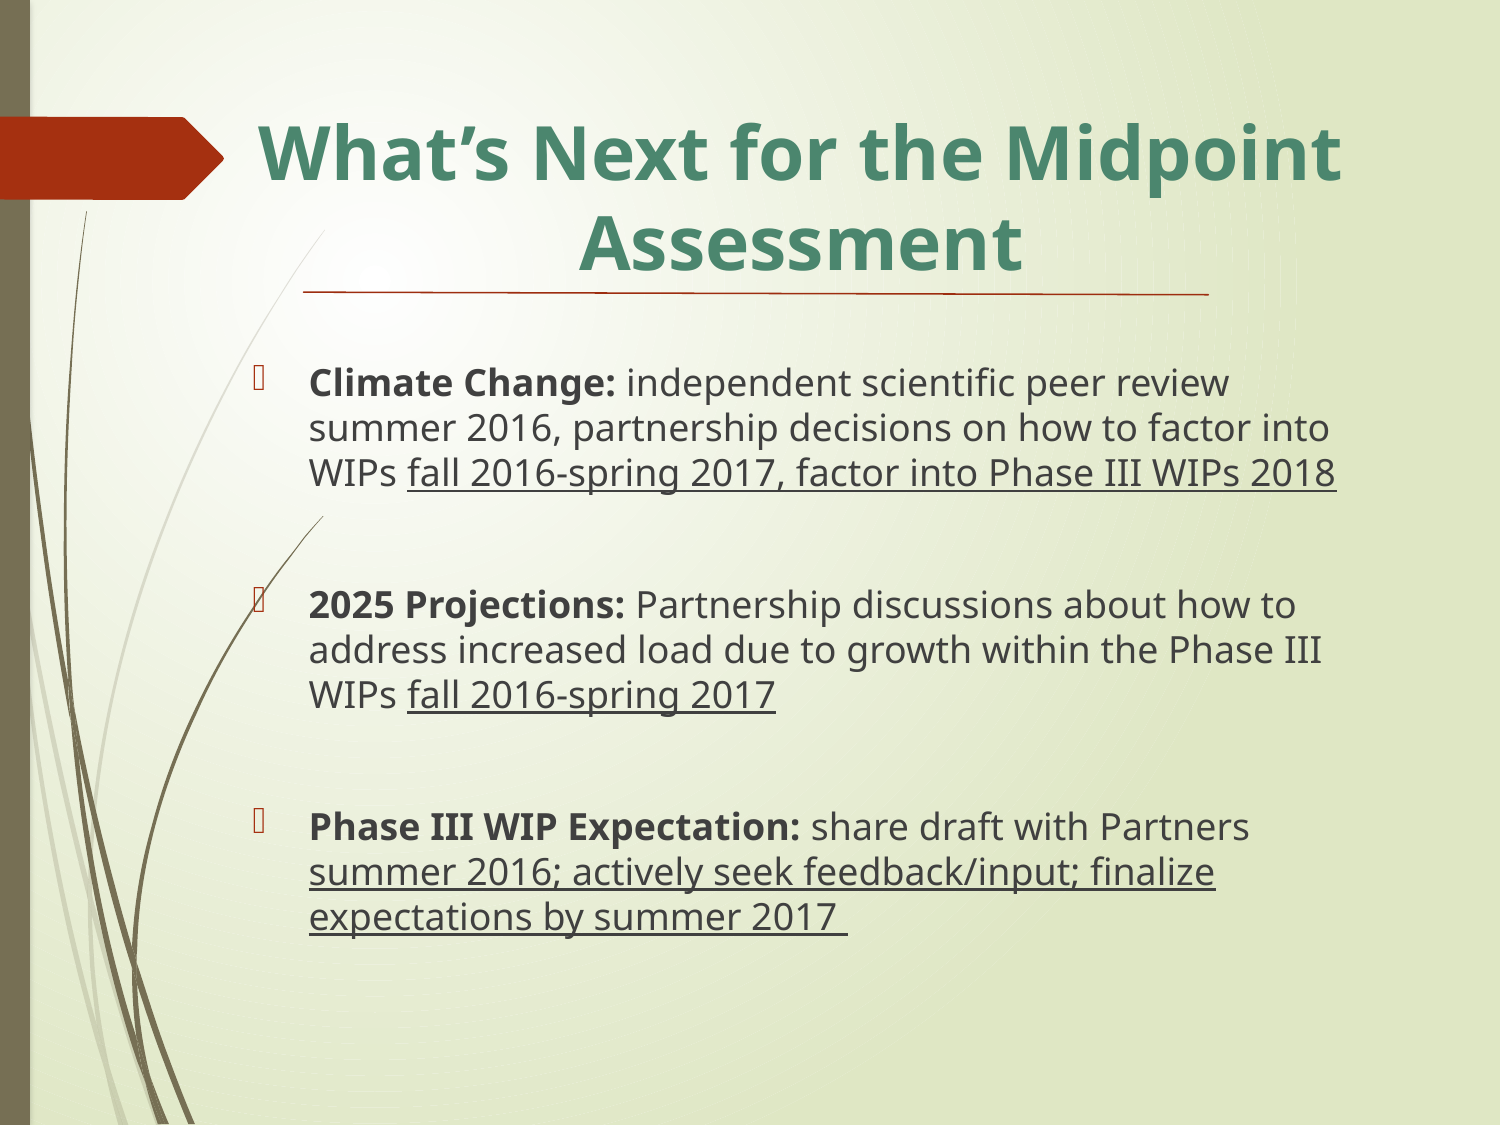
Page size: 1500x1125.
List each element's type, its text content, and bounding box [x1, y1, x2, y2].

list Climate Change: independent scientific peer review summer 2016, partnership decisions on how to factor into WIPs fall 2016-spring 2017, factor into Phase III WIPs 2018 2025 Projections: Partnership discussions about how to address increased load due to growth within the Phase III WIPs fall 2016-spring 2017 Phase III WIP Expectation: share draft with Partners summer 2016; actively seek feedback/input; finalize expectations by summer 2017 [237, 351, 1403, 1007]
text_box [303, 291, 1209, 295]
title What’s Next for the Midpoint Assessment [237, 97, 1366, 172]
